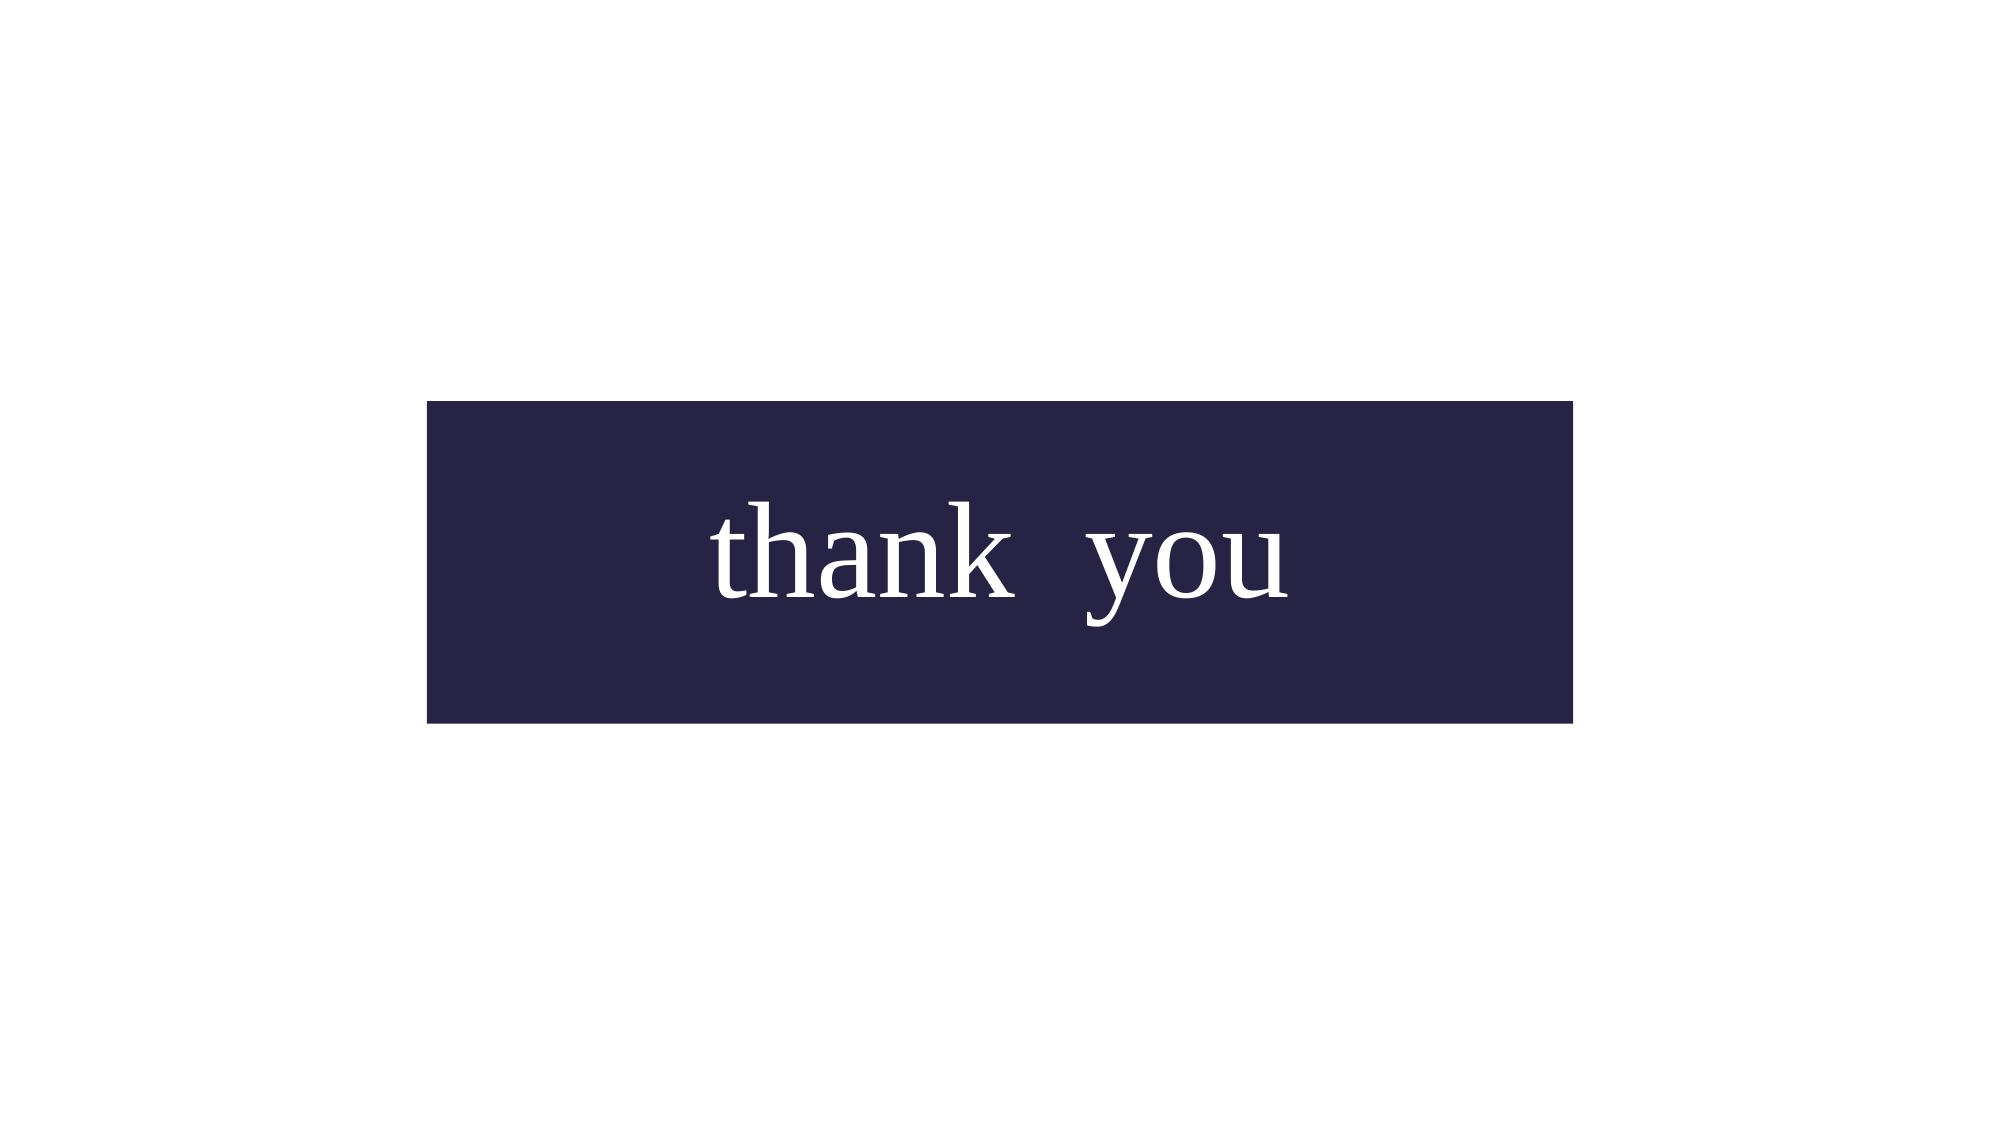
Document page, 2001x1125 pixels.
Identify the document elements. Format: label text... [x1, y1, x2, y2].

text_box thank you [466, 452, 1534, 632]
